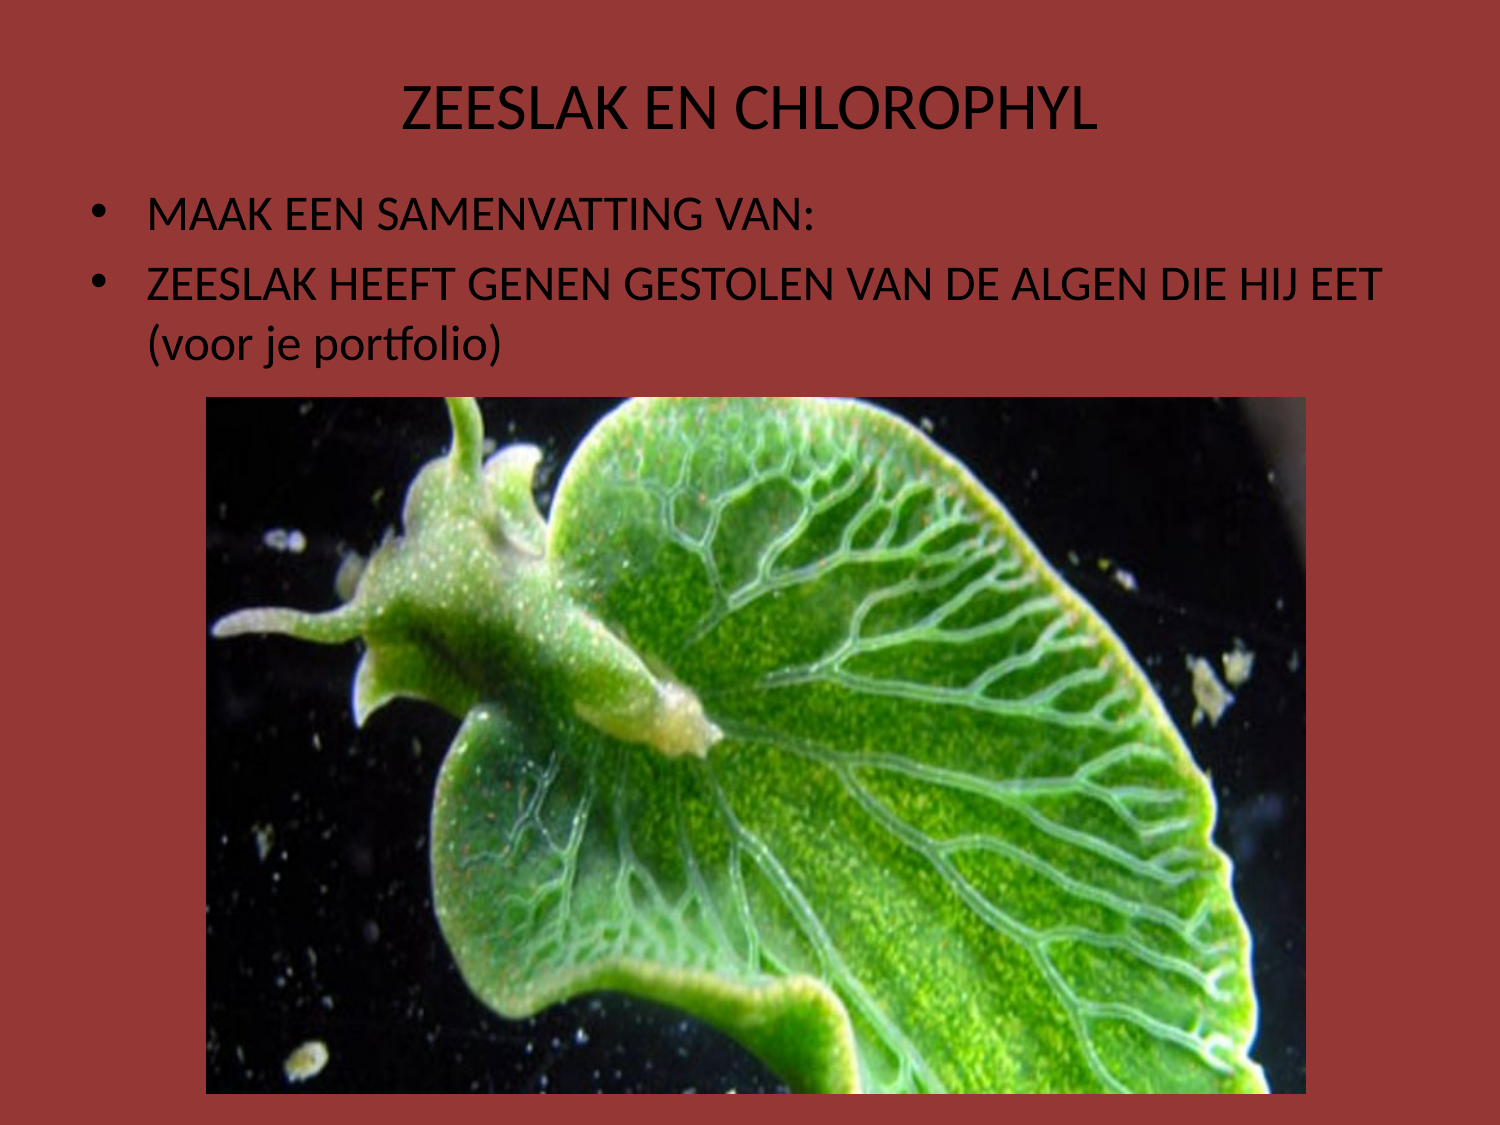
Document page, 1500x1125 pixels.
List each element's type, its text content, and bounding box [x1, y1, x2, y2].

picture [206, 396, 1306, 1095]
title ZEESLAK EN CHLOROPHYL [75, 45, 1425, 161]
list MAAK EEN SAMENVATTING VAN: ZEESLAK HEEFT GENEN GESTOLEN VAN DE ALGEN DIE HIJ EET (voor je portfolio) [75, 172, 1425, 1106]
